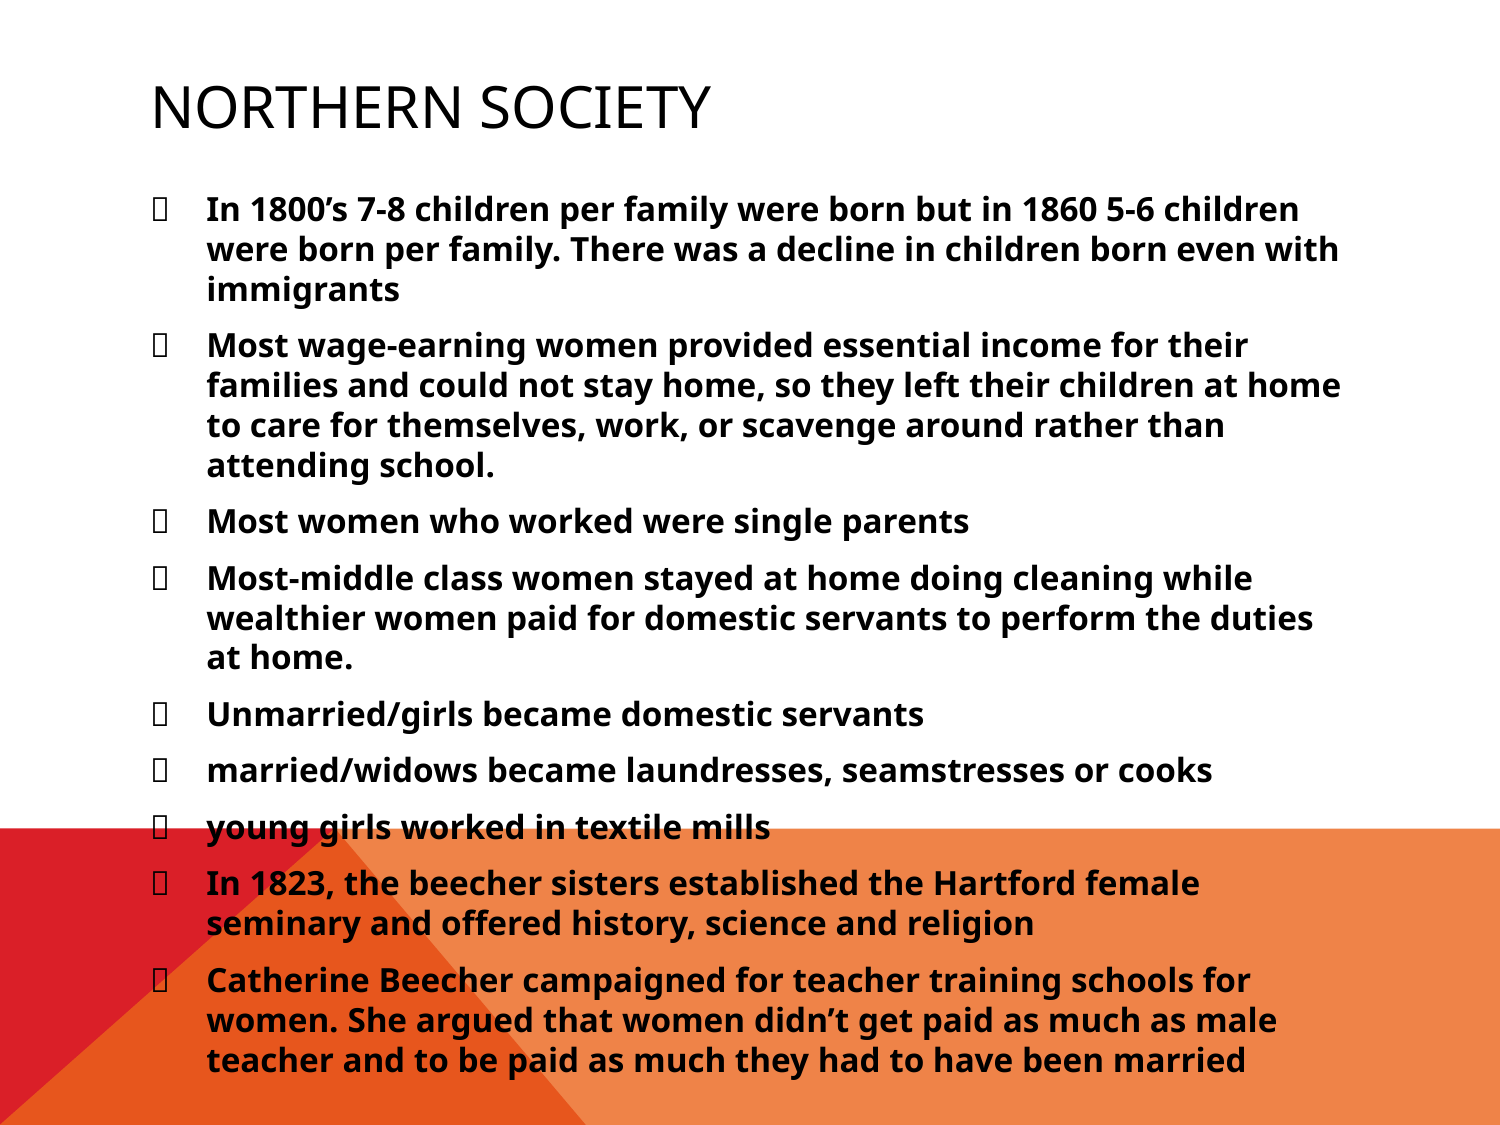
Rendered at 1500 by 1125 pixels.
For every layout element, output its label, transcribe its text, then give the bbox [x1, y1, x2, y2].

title Northern Society [135, 60, 1369, 150]
list  In 1800’s 7-8 children per family were born but in 1860 5-6 children were born per family. There was a decline in children born even with immigrants  Most wage-earning women provided essential income for their families and could not stay home, so they left their children at home to care for themselves, work, or scavenge around rather than attending school.  Most women who worked were single parents  Most-middle class women stayed at home doing cleaning while wealthier women paid for domestic servants to perform the duties at home.  Unmarried/girls became domestic servants  married/widows became laundresses, seamstresses or cooks  young girls worked in textile mills  In 1823, the beecher sisters established the Hartford female seminary and offered history, science and religion  Catherine Beecher campaigned for teacher training schools for women. She argued that women didn’t get paid as much as male teacher and to be paid as much they had to have been married [135, 180, 1369, 1100]
